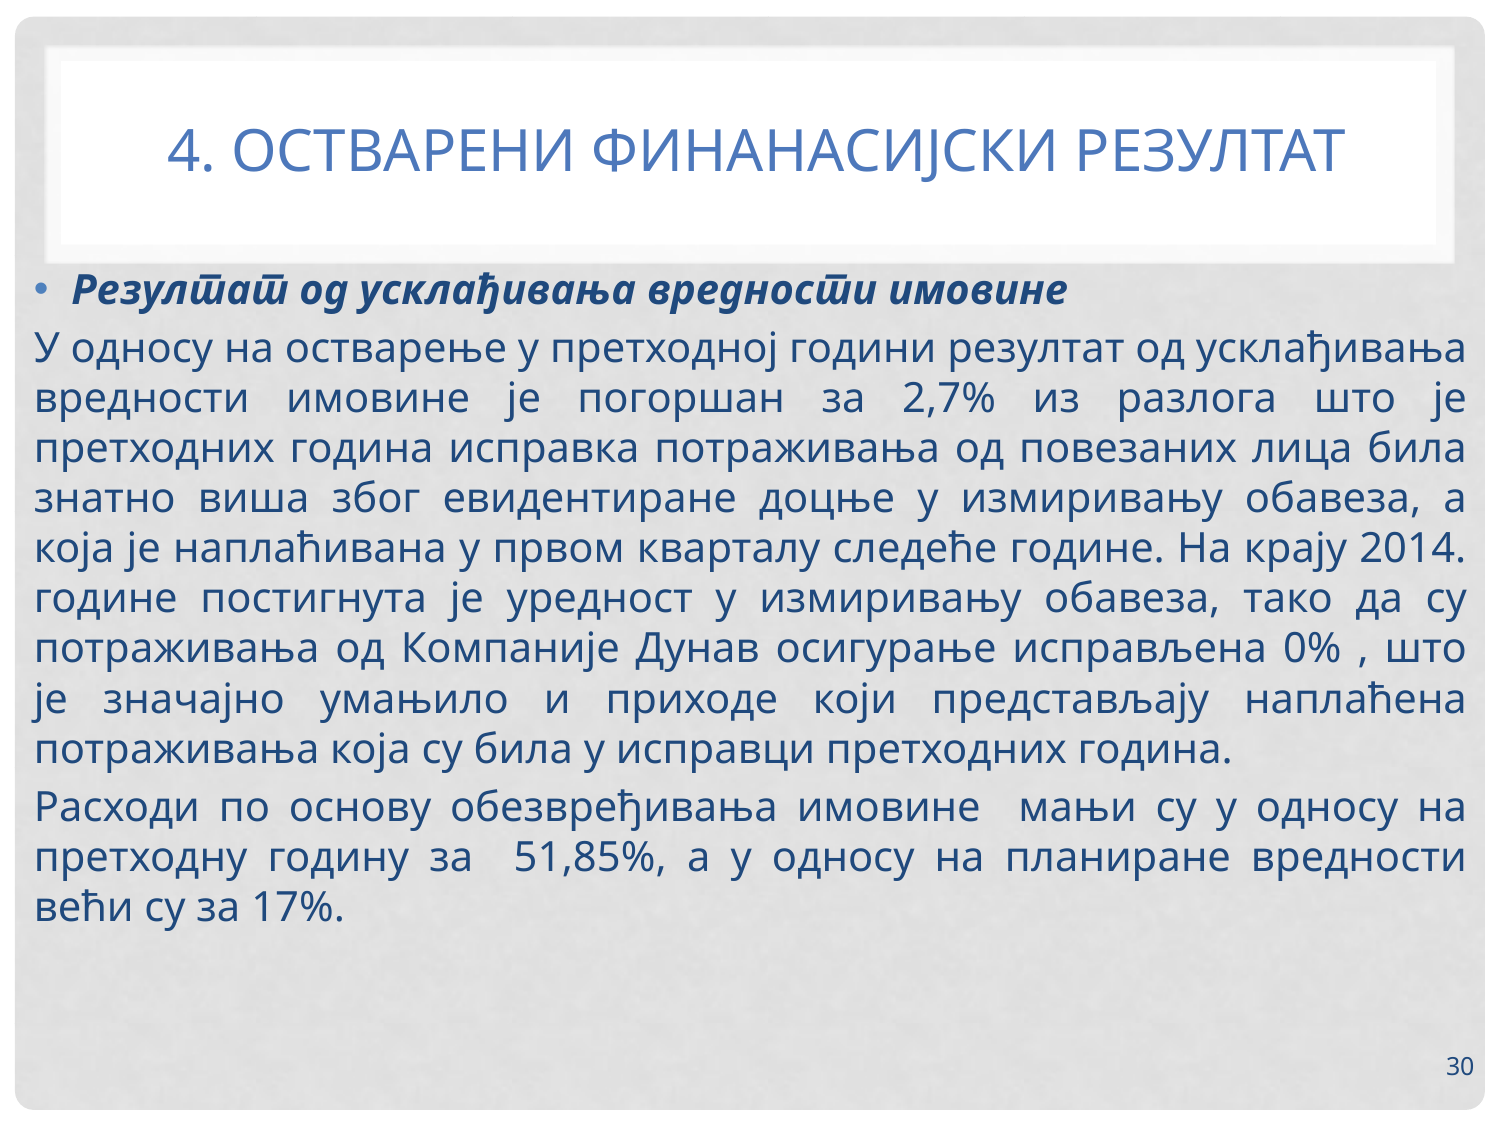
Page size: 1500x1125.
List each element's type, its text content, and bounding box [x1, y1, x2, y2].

slide_number 30 [1399, 1035, 1490, 1100]
title 4. остварени финанасијски резултат [64, 78, 1449, 218]
list Резултат од усклађивања вредности имовине У односу на остварење у претходној години резултат од усклађивања вредности имовине је погоршан за 2,7% из разлога што је претходних година исправка потраживања од повезаних лица била знатно виша због евидентиране доцње у измиривању обавеза, а која је наплаћивана у првом кварталу следеће године. На крају 2014. године постигнута је уредност у измиривању обавеза, тако да су потраживања од Компаније Дунав осигурање исправљена 0% , што је значајно умањило и приходе који представљају наплаћена потраживања која су била у исправци претходних година. Расходи по основу обезвређивања имовине мањи су у односу на претходну годину за 51,85%, а у односу на планиране вредности већи су за 17%. [0, 255, 1483, 1106]
